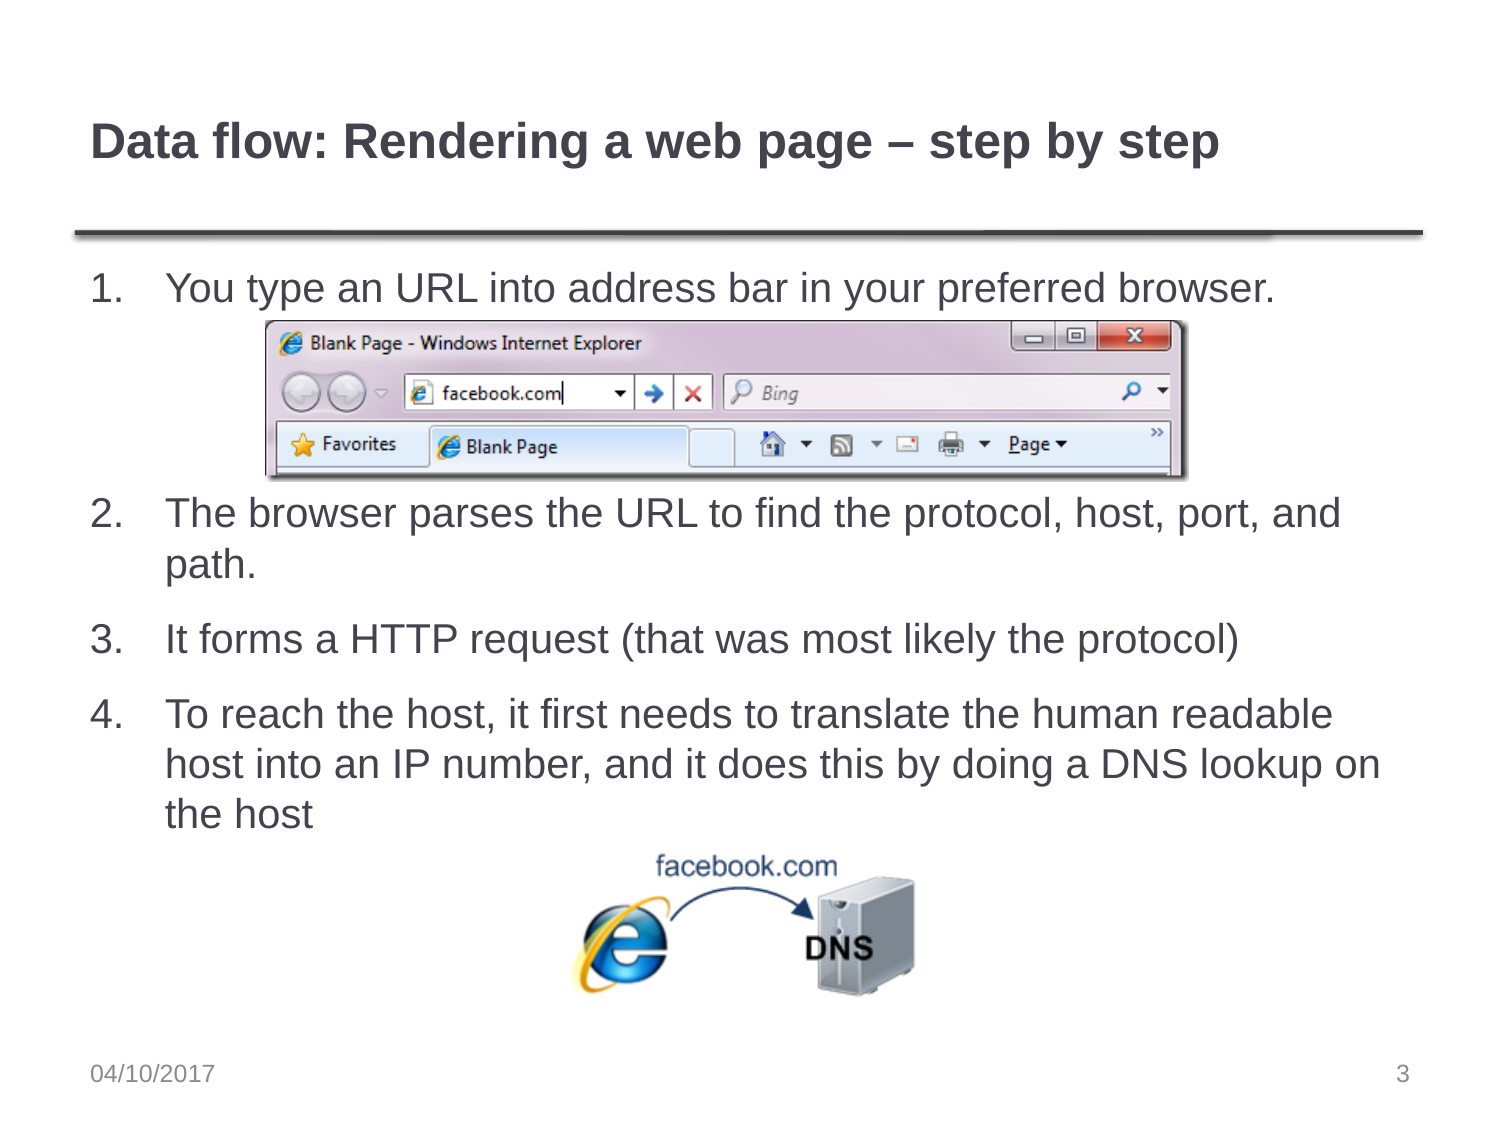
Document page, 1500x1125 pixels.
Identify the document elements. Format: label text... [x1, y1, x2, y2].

slide_number 3 [1074, 1042, 1425, 1103]
picture [265, 320, 1189, 482]
picture [570, 845, 928, 997]
list You type an URL into address bar in your preferred browser. The browser parses the URL to find the protocol, host, port, and path. It forms a HTTP request (that was most likely the protocol) To reach the host, it first needs to translate the human readable host into an IP number, and it does this by doing a DNS lookup on the host [75, 253, 1425, 997]
title Data flow: Rendering a web page – step by step [74, 44, 1426, 233]
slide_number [75, 1042, 425, 1103]
